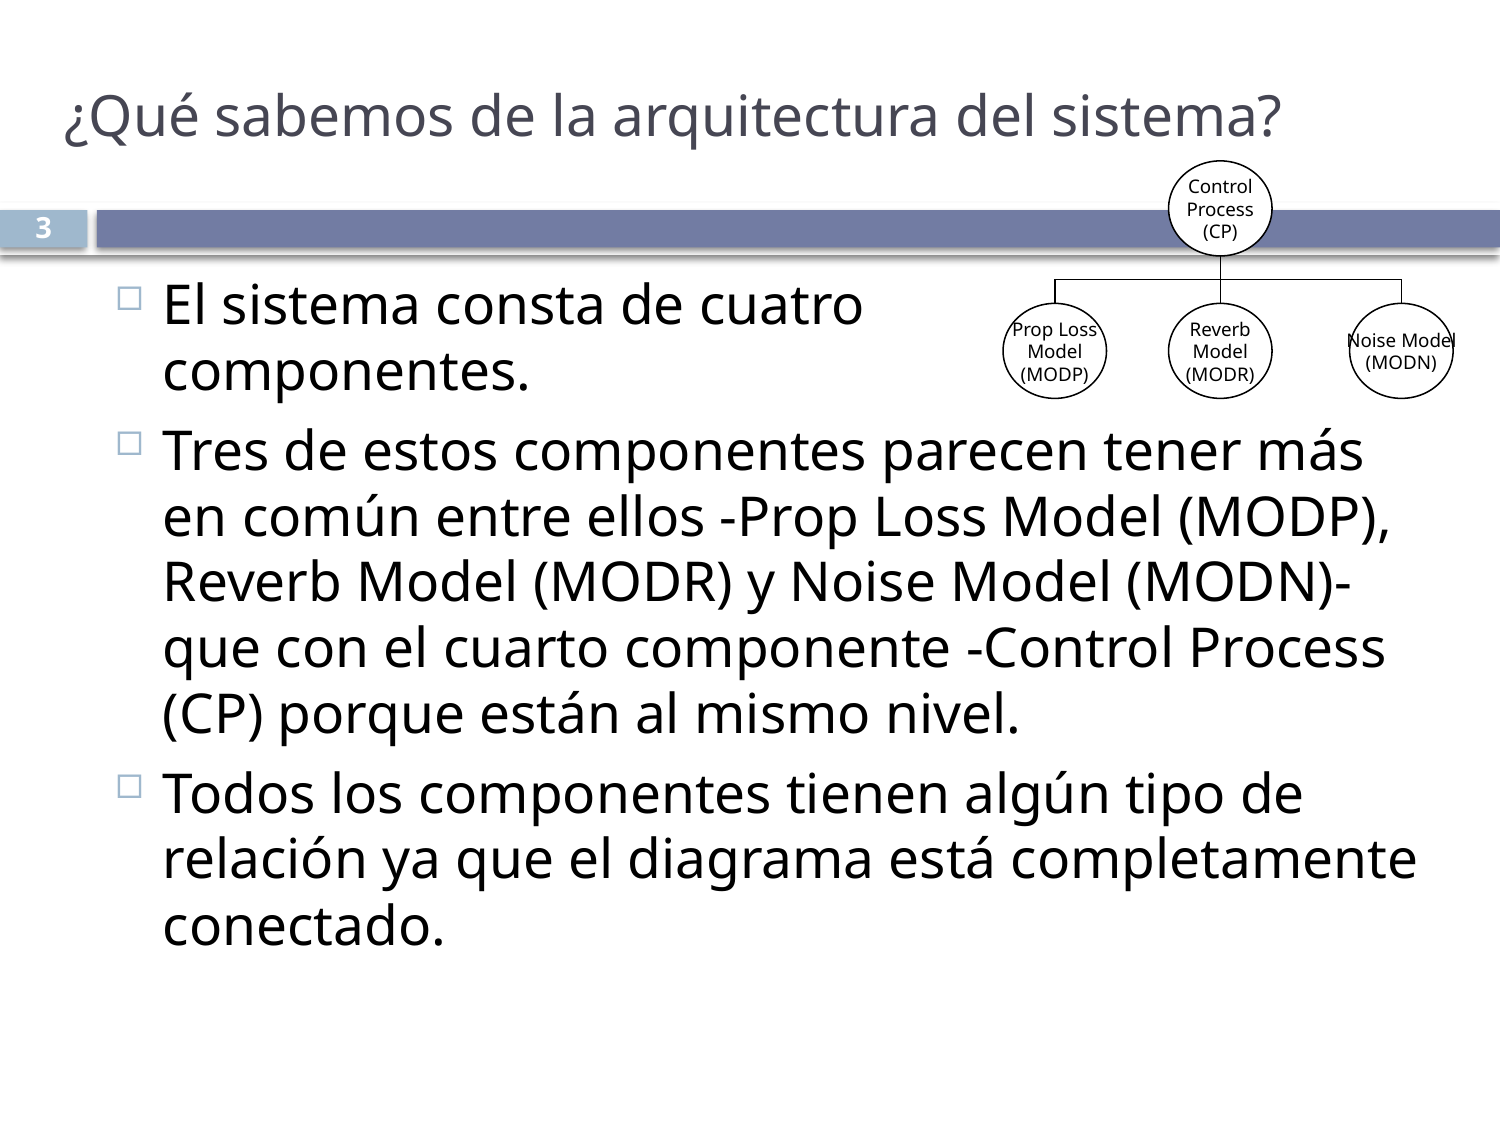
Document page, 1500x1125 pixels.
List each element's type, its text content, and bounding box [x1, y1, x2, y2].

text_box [1002, 160, 1454, 399]
list El sistema consta de cuatro componentes. Tres de estos componentes parecen tener más en común entre ellos -Prop Loss Model (MODP), Reverb Model (MODR) y Noise Model (MODN)- que con el cuarto componente -Control Process (CP) porque están al mismo nivel. Todos los componentes tienen algún tipo de relación ya que el diagrama está completamente conectado. [100, 262, 1438, 1020]
title ¿Qué sabemos de la arquitectura del sistema? [49, 51, 1450, 176]
slide_number 3 [0, 208, 88, 249]
